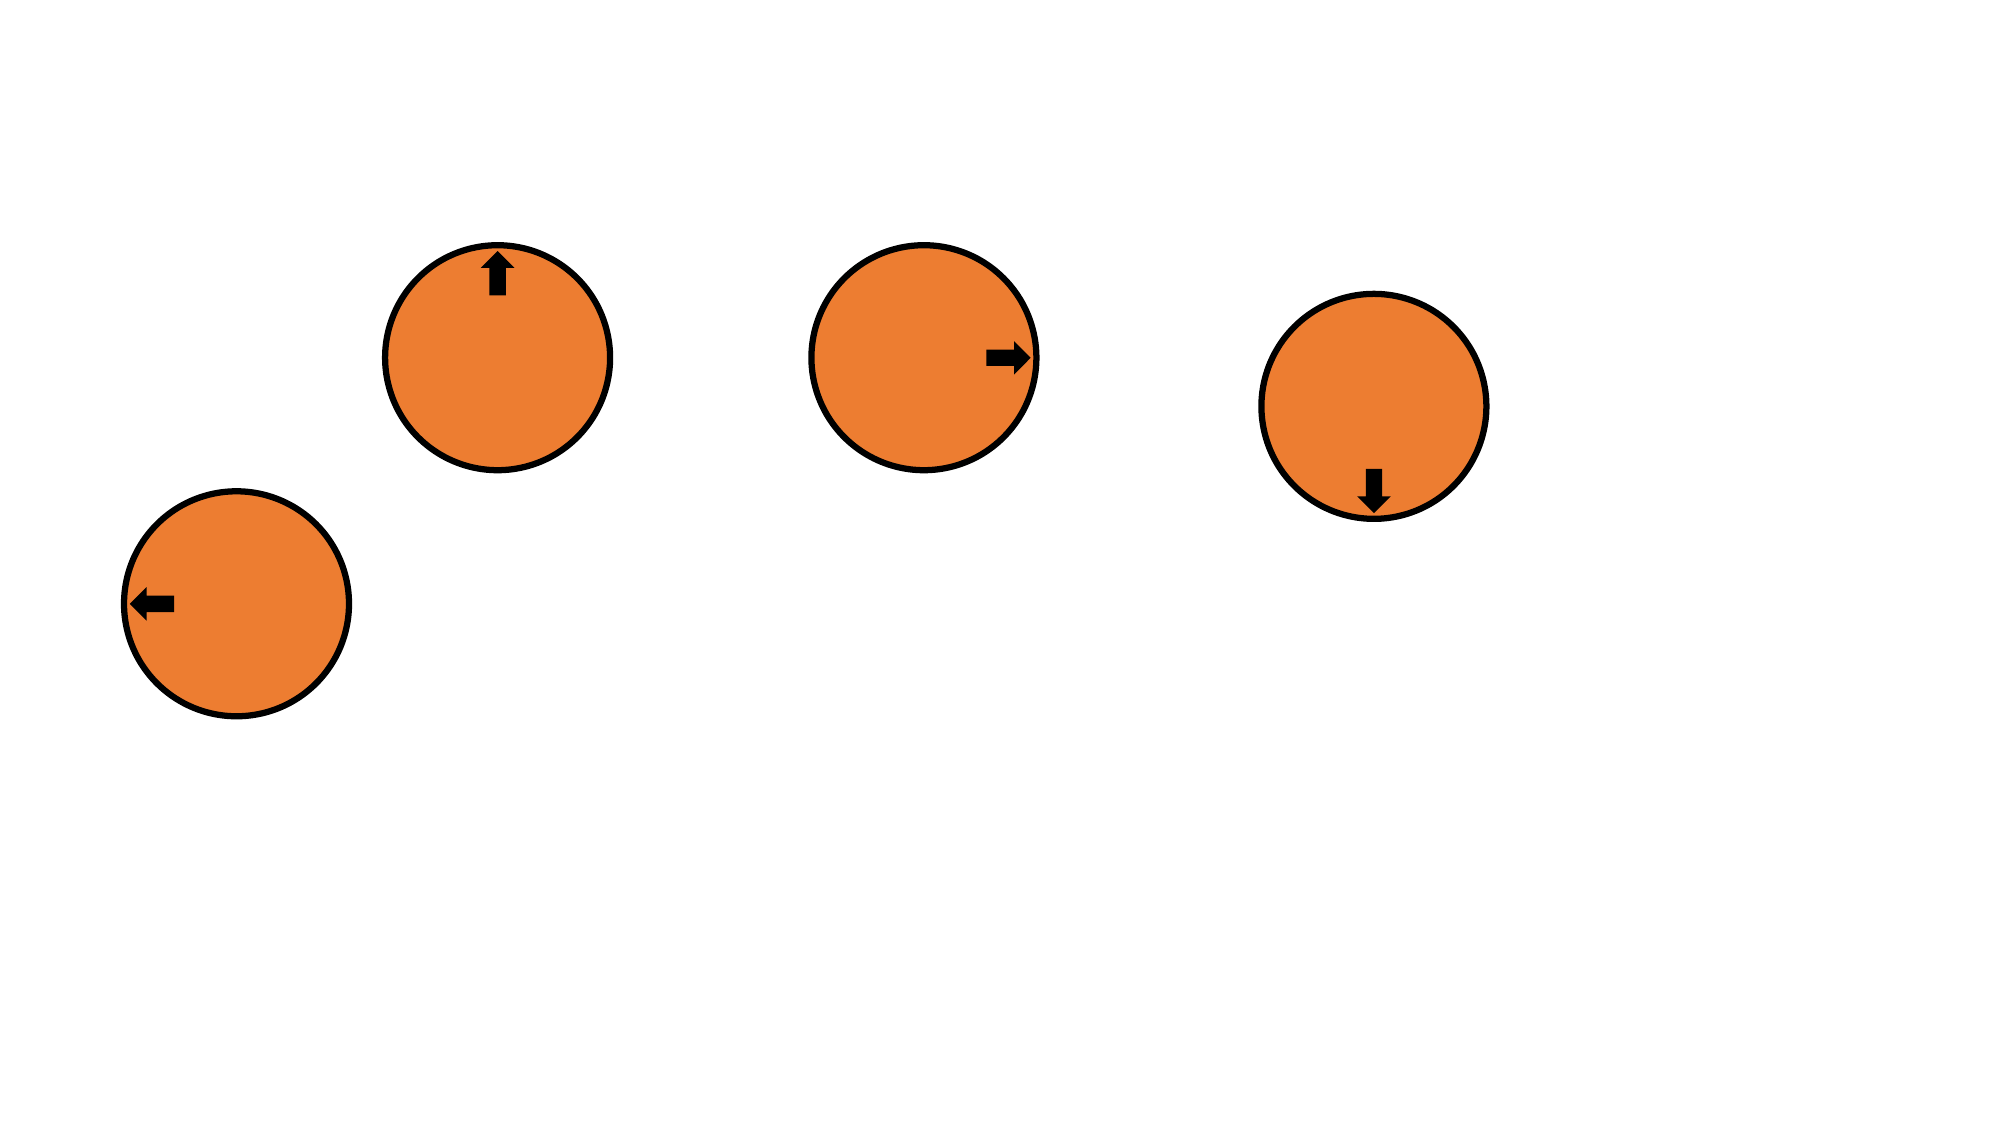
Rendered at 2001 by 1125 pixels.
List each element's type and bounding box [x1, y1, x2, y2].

text_box [122, 490, 351, 718]
text_box [986, 341, 1031, 375]
text_box [129, 587, 175, 621]
text_box [480, 251, 515, 296]
text_box [810, 244, 1038, 472]
text_box [384, 244, 612, 472]
text_box [1357, 468, 1391, 514]
text_box [1260, 292, 1488, 520]
